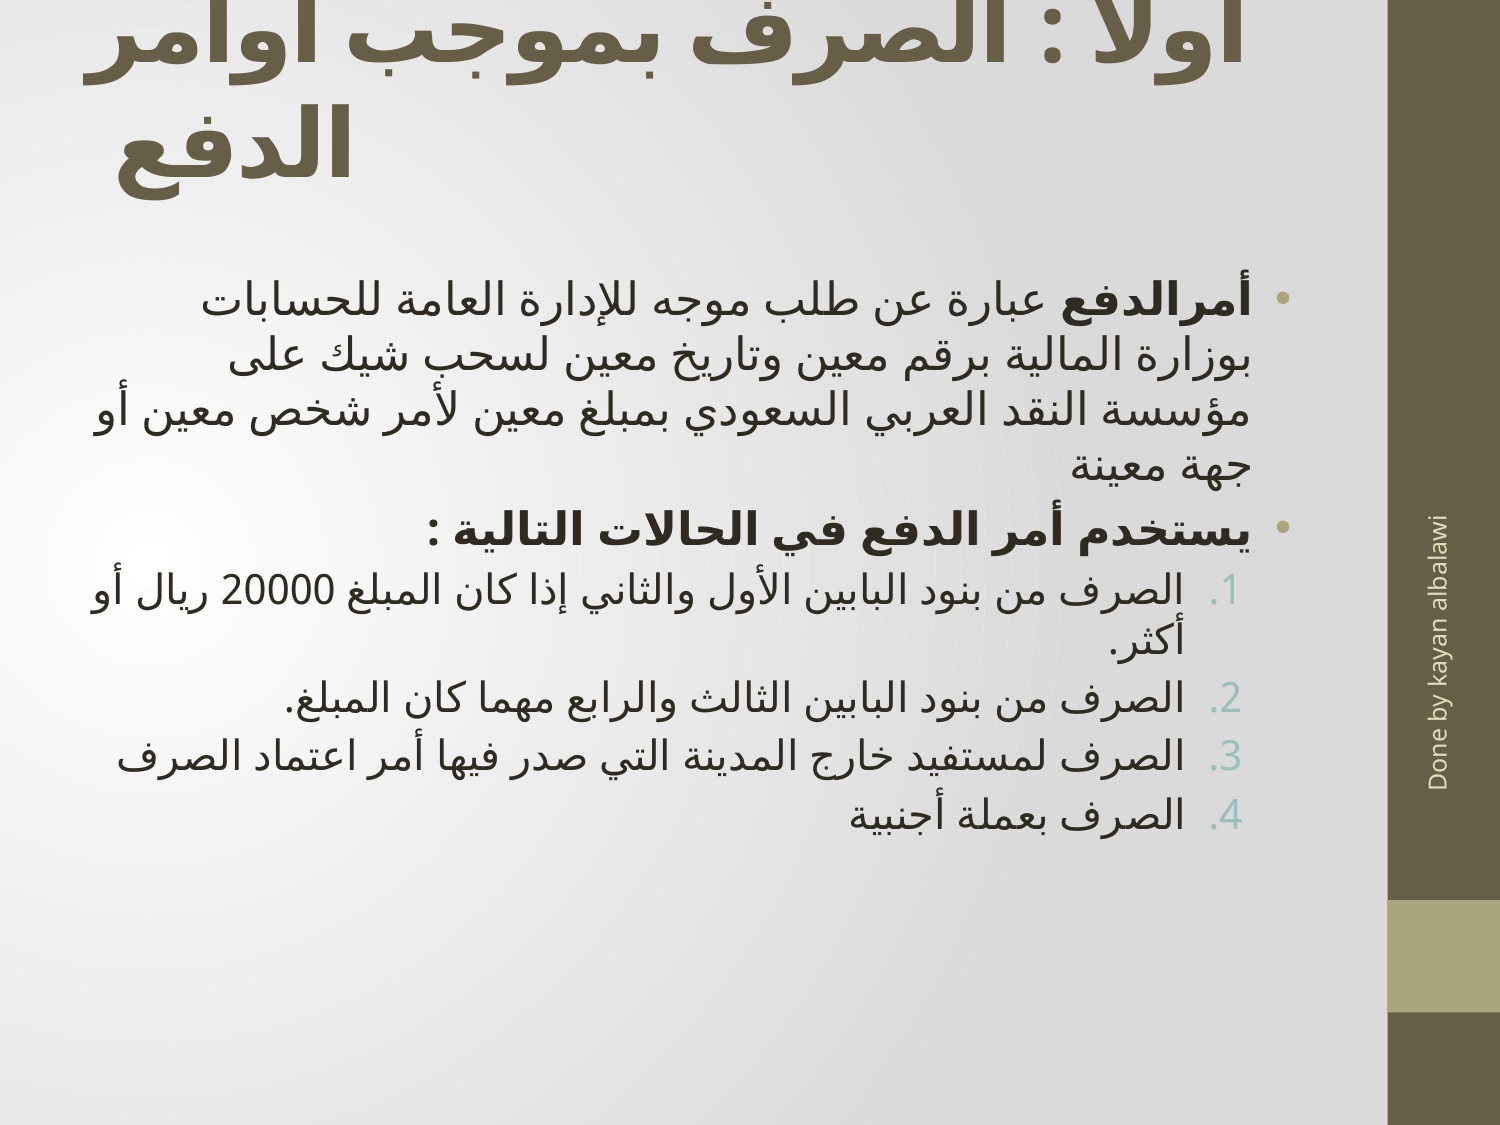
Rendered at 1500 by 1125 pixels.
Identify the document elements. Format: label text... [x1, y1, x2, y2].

footer Done by kayan albalawi [1408, 500, 1469, 889]
title أولا : الصرف بموجب أوامر الدفع [75, 45, 1325, 233]
list أمرالدفع عبارة عن طلب موجه للإدارة العامة للحسابات بوزارة المالية برقم معين وتاريخ معين لسحب شيك على مؤسسة النقد العربي السعودي بمبلغ معين لأمر شخص معين أو جهة معينة يستخدم أمر الدفع في الحالات التالية : الصرف من بنود البابين الأول والثاني إذا كان المبلغ 20000 ريال أو أكثر. الصرف من بنود البابين الثالث والرابع مهما كان المبلغ. الصرف لمستفيد خارج المدينة التي صدر فيها أمر اعتماد الصرف الصرف بعملة أجنبية [75, 262, 1325, 1050]
